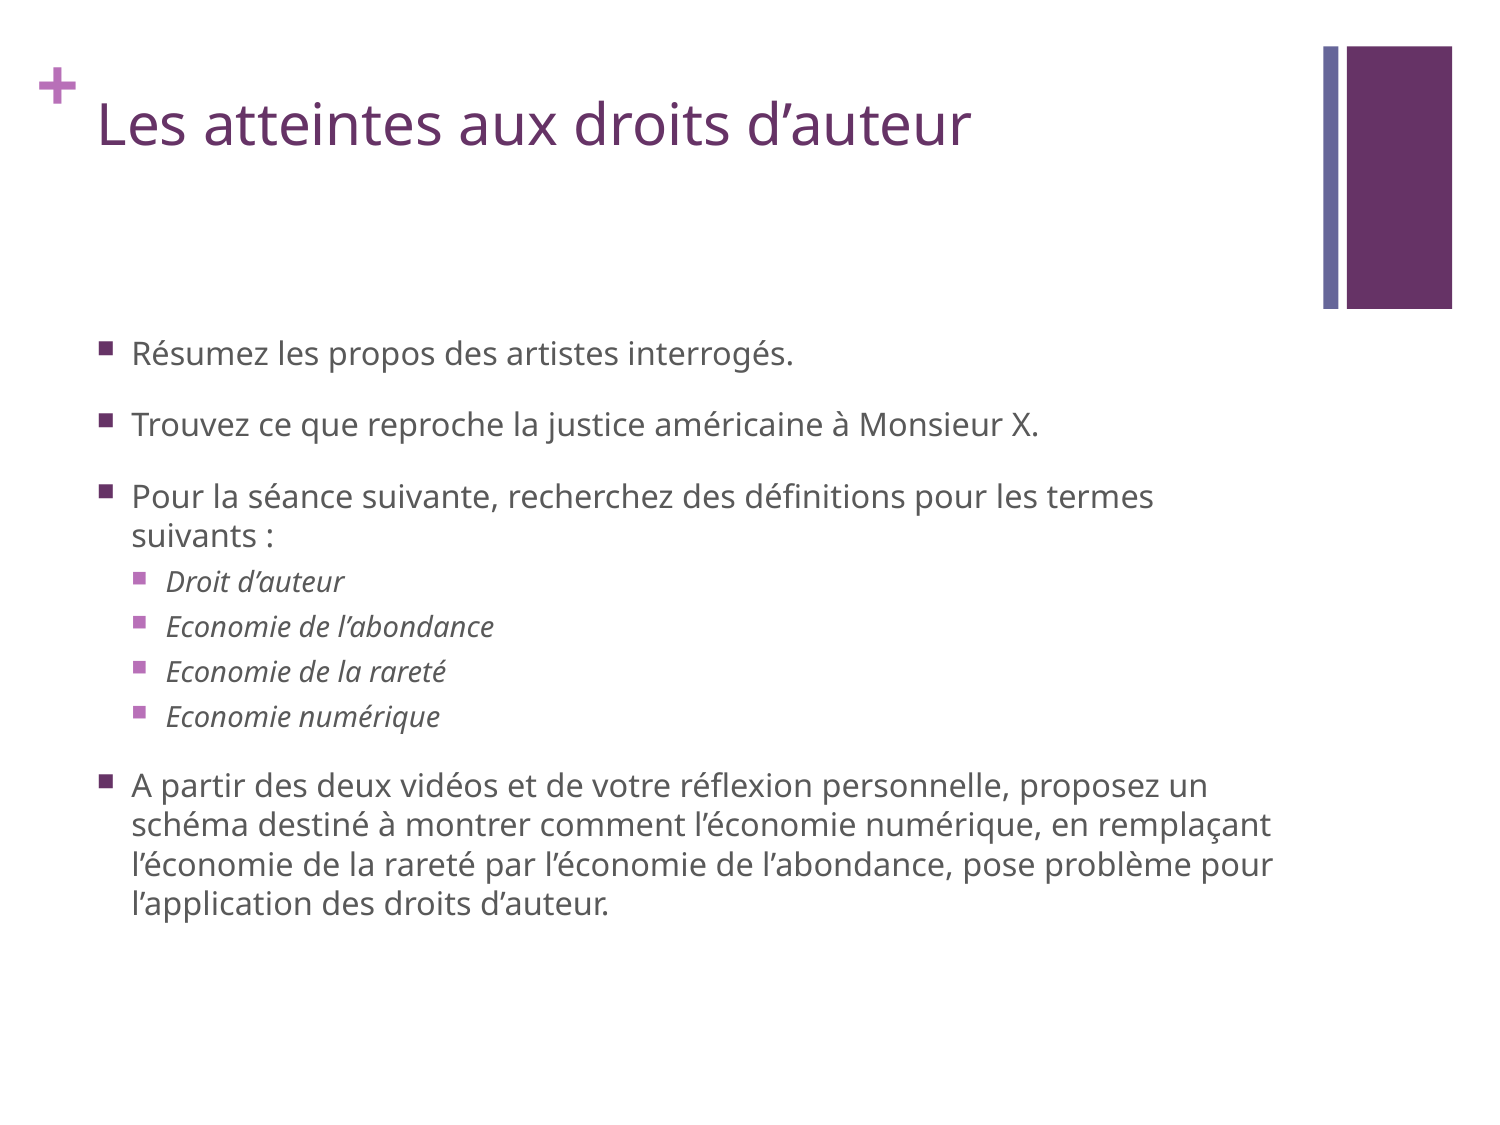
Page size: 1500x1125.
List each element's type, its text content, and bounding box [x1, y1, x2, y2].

title Les atteintes aux droits d’auteur [81, 79, 1322, 263]
list Résumez les propos des artistes interrogés. Trouvez ce que reproche la justice américaine à Monsieur X. Pour la séance suivante, recherchez des définitions pour les termes suivants : Droit d’auteur Economie de l’abondance Economie de la rareté Economie numérique A partir des deux vidéos et de votre réflexion personnelle, proposez un schéma destiné à montrer comment l’économie numérique, en remplaçant l’économie de la rareté par l’économie de l’abondance, pose problème pour l’application des droits d’auteur. [81, 324, 1322, 1005]
